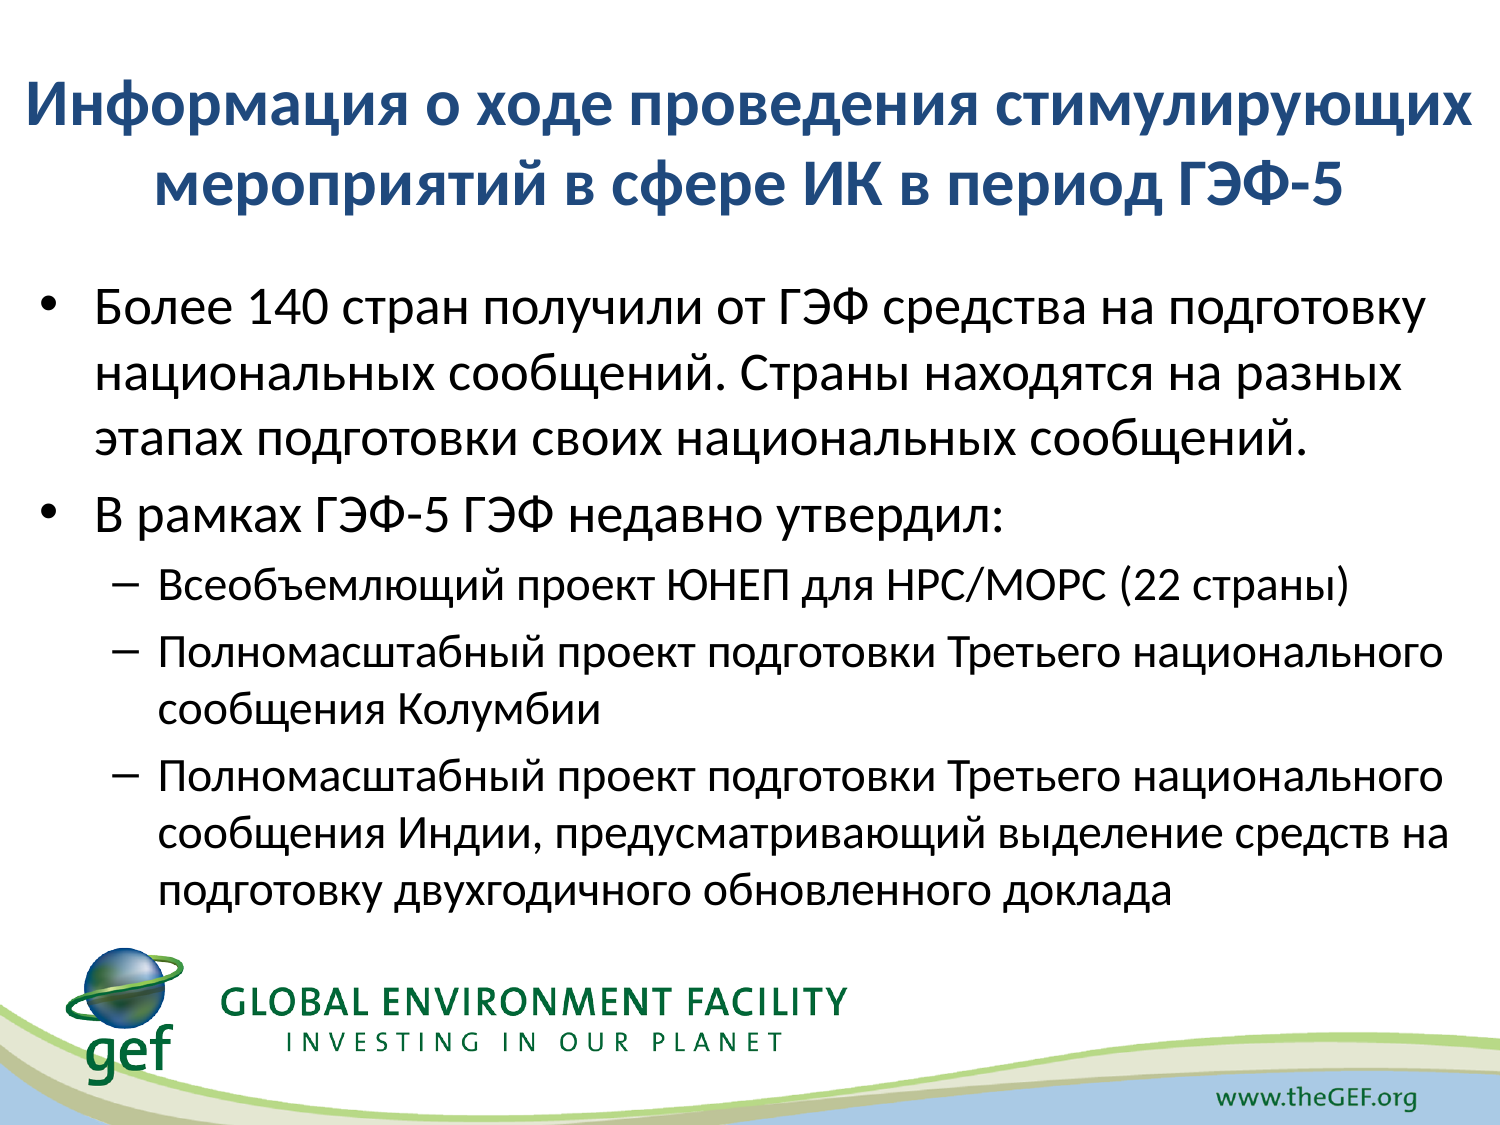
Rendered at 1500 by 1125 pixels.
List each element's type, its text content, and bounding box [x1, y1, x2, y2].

picture [0, 920, 1500, 1125]
title Информация о ходе проведения стимулирующих мероприятий в сфере ИК в период ГЭФ-5 [0, 44, 1500, 233]
list Более 140 стран получили от ГЭФ средства на подготовку национальных сообщений. Страны находятся на разных этапах подготовки своих национальных сообщений. В рамках ГЭФ-5 ГЭФ недавно утвердил: Всеобъемлющий проект ЮНЕП для НРС/МОРС (22 страны) Полномасштабный проект подготовки Третьего национального сообщения Колумбии Полномасштабный проект подготовки Третьего национального сообщения Индии, предусматривающий выделение средств на подготовку двухгодичного обновленного доклада [24, 262, 1476, 951]
